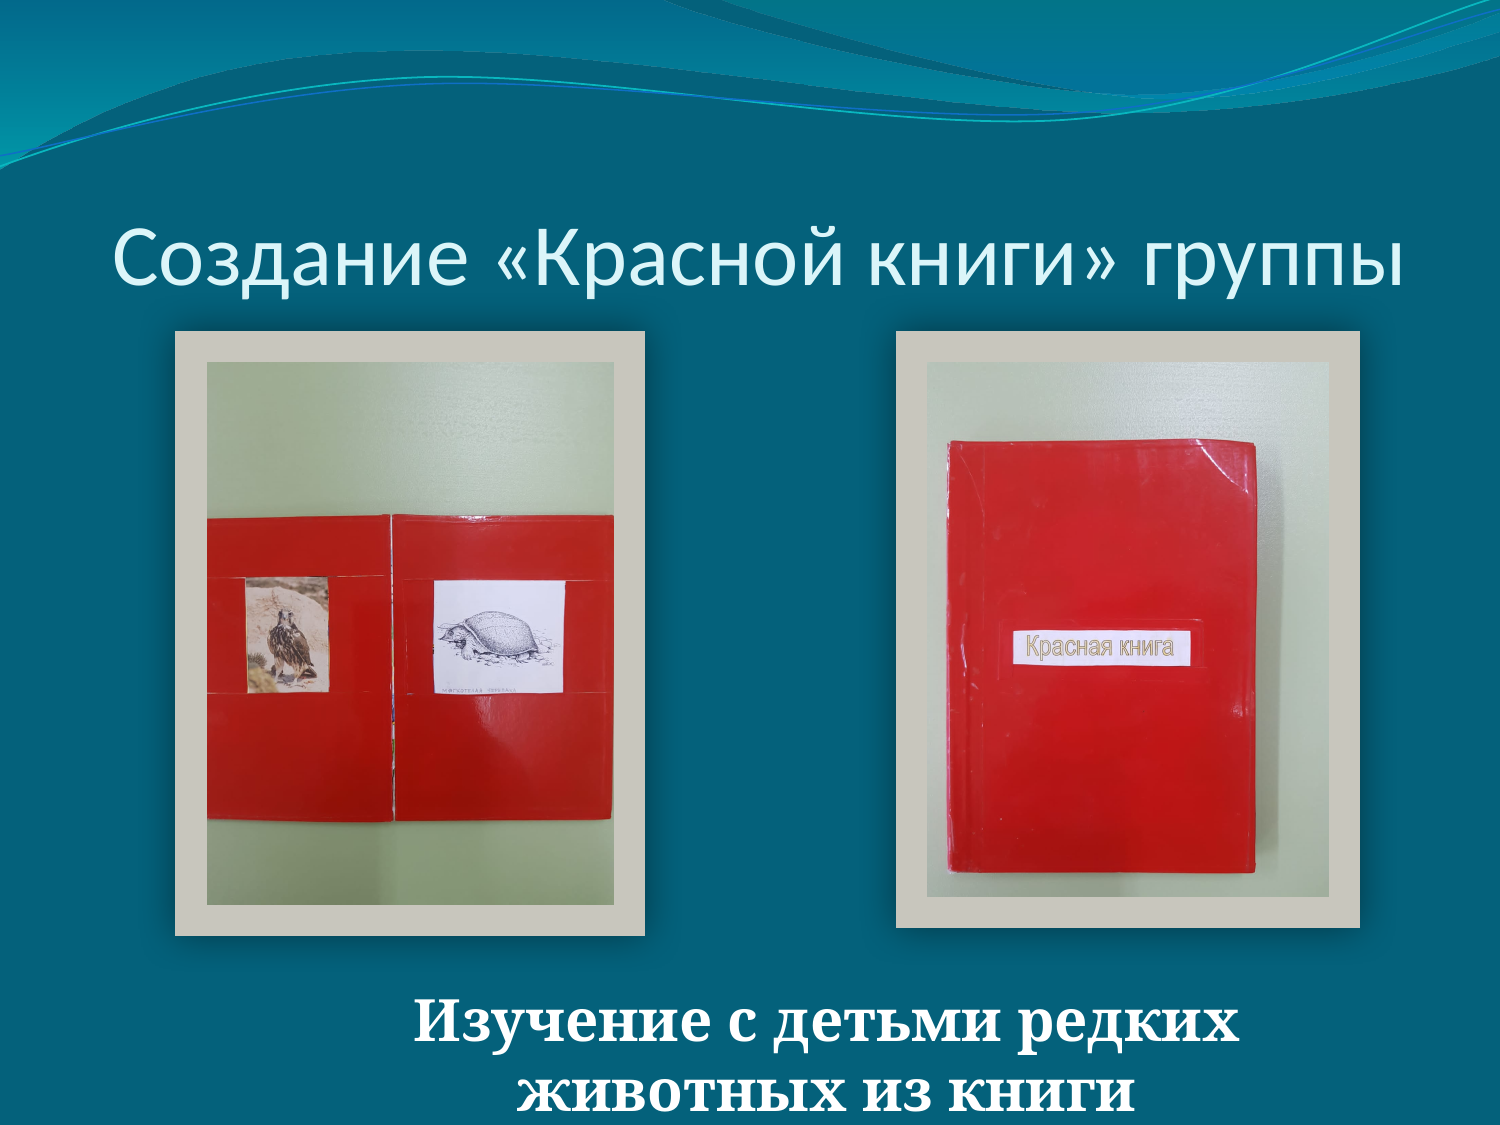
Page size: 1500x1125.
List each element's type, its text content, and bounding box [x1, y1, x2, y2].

title Создание «Красной книги» группы [75, 115, 1425, 303]
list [206, 361, 615, 906]
text_box Изучение с детьми редких животных из книги [289, 975, 1365, 1125]
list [926, 361, 1330, 898]
